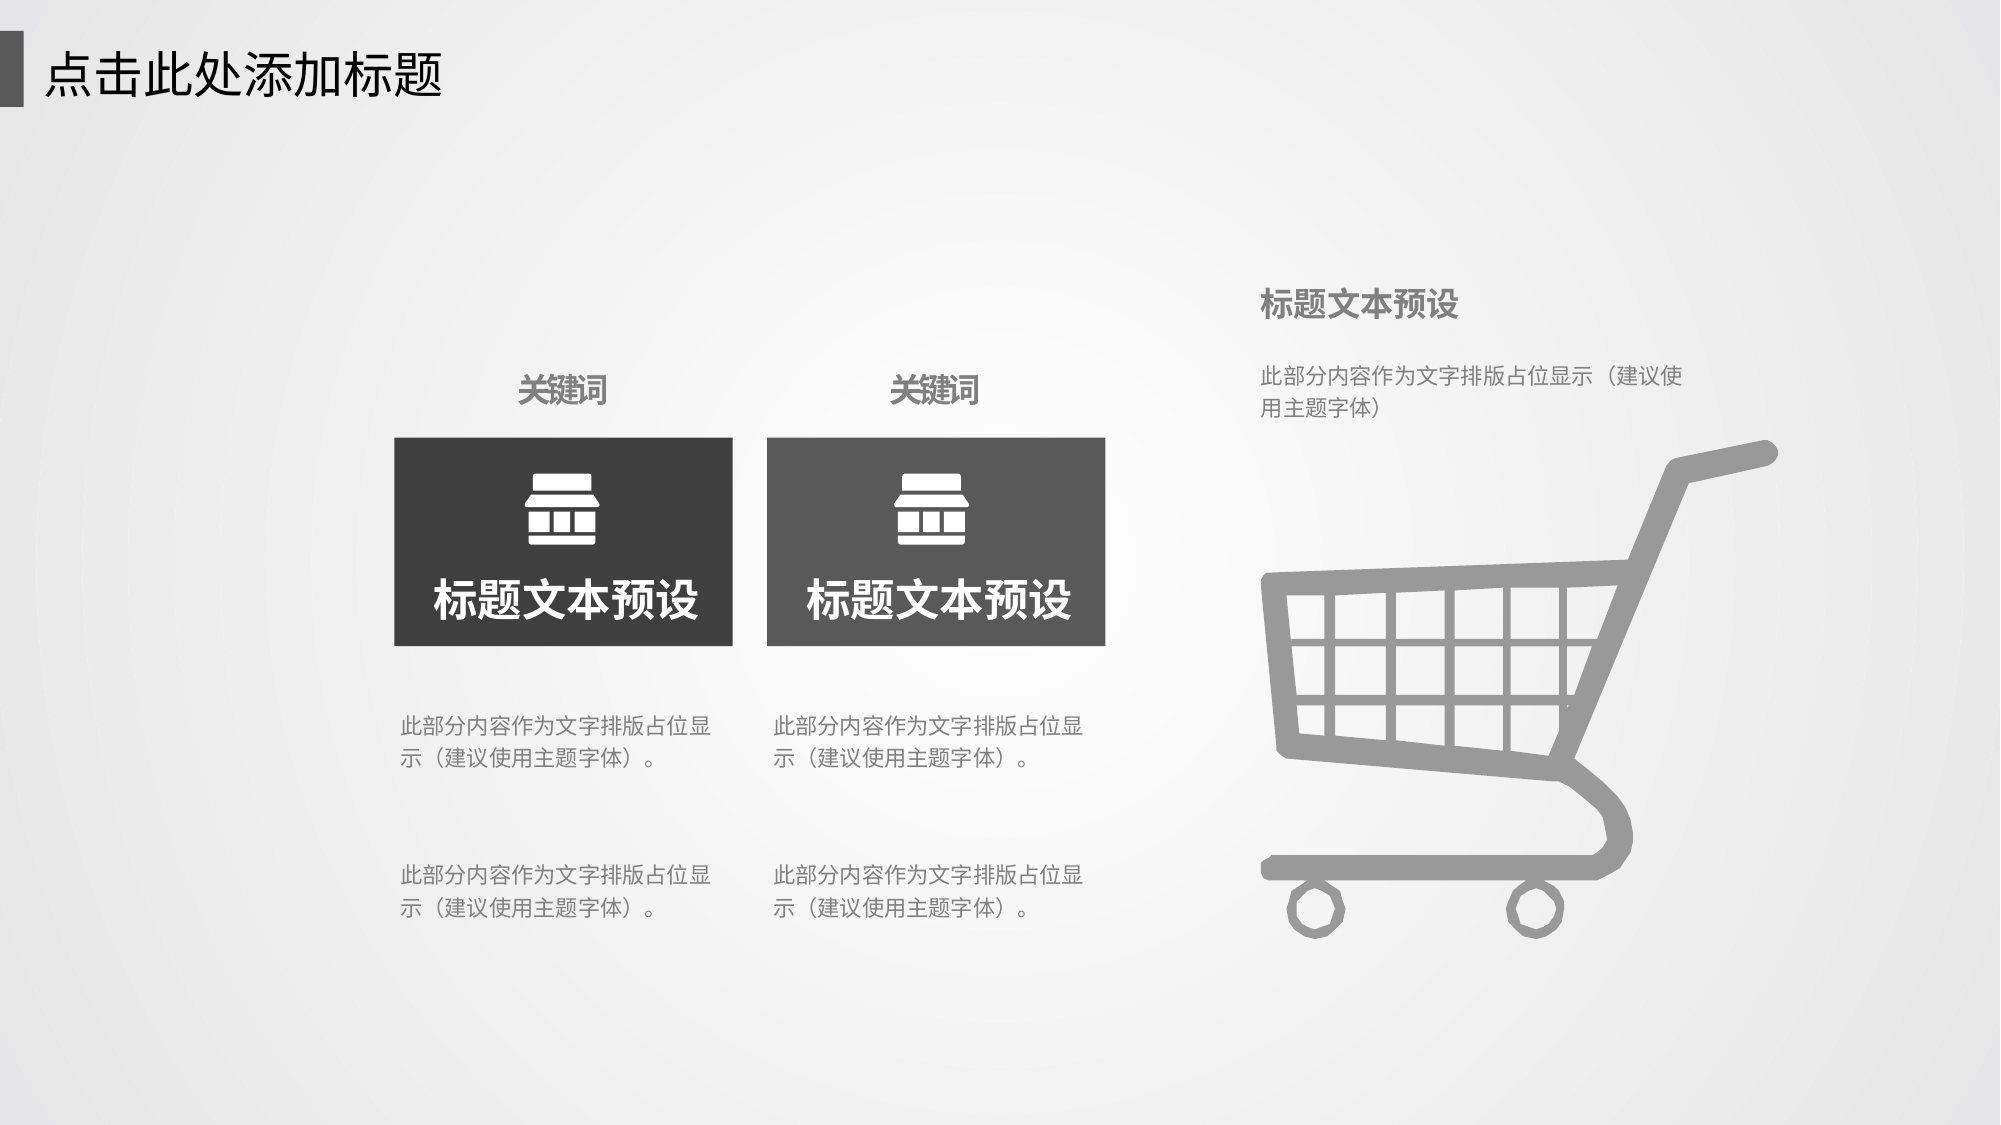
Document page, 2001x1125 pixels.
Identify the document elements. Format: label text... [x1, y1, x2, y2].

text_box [1260, 283, 1690, 489]
text_box [1690, 439, 1780, 485]
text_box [385, 355, 741, 927]
text_box 点击此处添加标题 [28, 36, 462, 111]
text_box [758, 355, 1113, 927]
text_box [1259, 489, 1688, 941]
text_box [0, 30, 24, 107]
